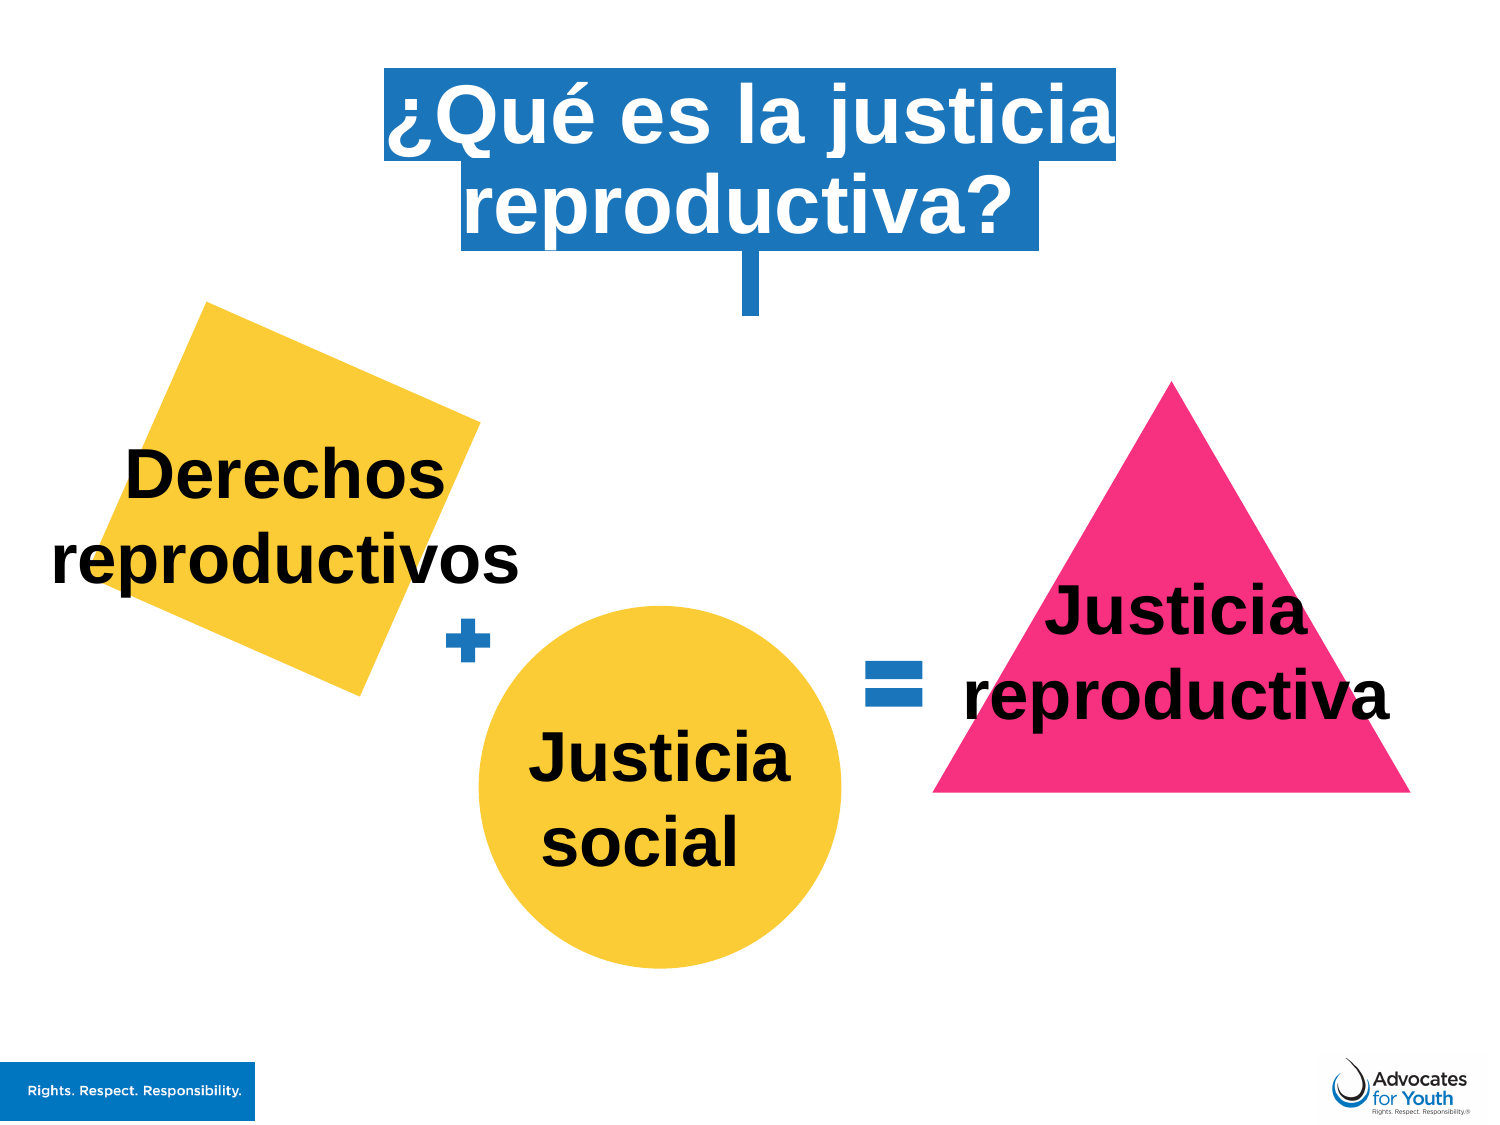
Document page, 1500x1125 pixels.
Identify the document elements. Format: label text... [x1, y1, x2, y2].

title ¿Qué es la justicia reproductiva? [112, 99, 1388, 288]
picture [0, 1062, 255, 1121]
text_box Derechos reproductivos [27, 420, 544, 606]
text_box [509, 888, 811, 969]
text_box [1069, 381, 1274, 556]
text_box [446, 618, 491, 663]
text_box [865, 688, 923, 707]
text_box [154, 301, 476, 420]
text_box [932, 741, 1411, 793]
text_box [865, 660, 923, 680]
text_box Justicia social [413, 703, 907, 888]
text_box Justicia reproductiva [878, 556, 1475, 741]
text_box [499, 605, 821, 703]
picture [1318, 1050, 1488, 1125]
text_box [154, 606, 400, 697]
